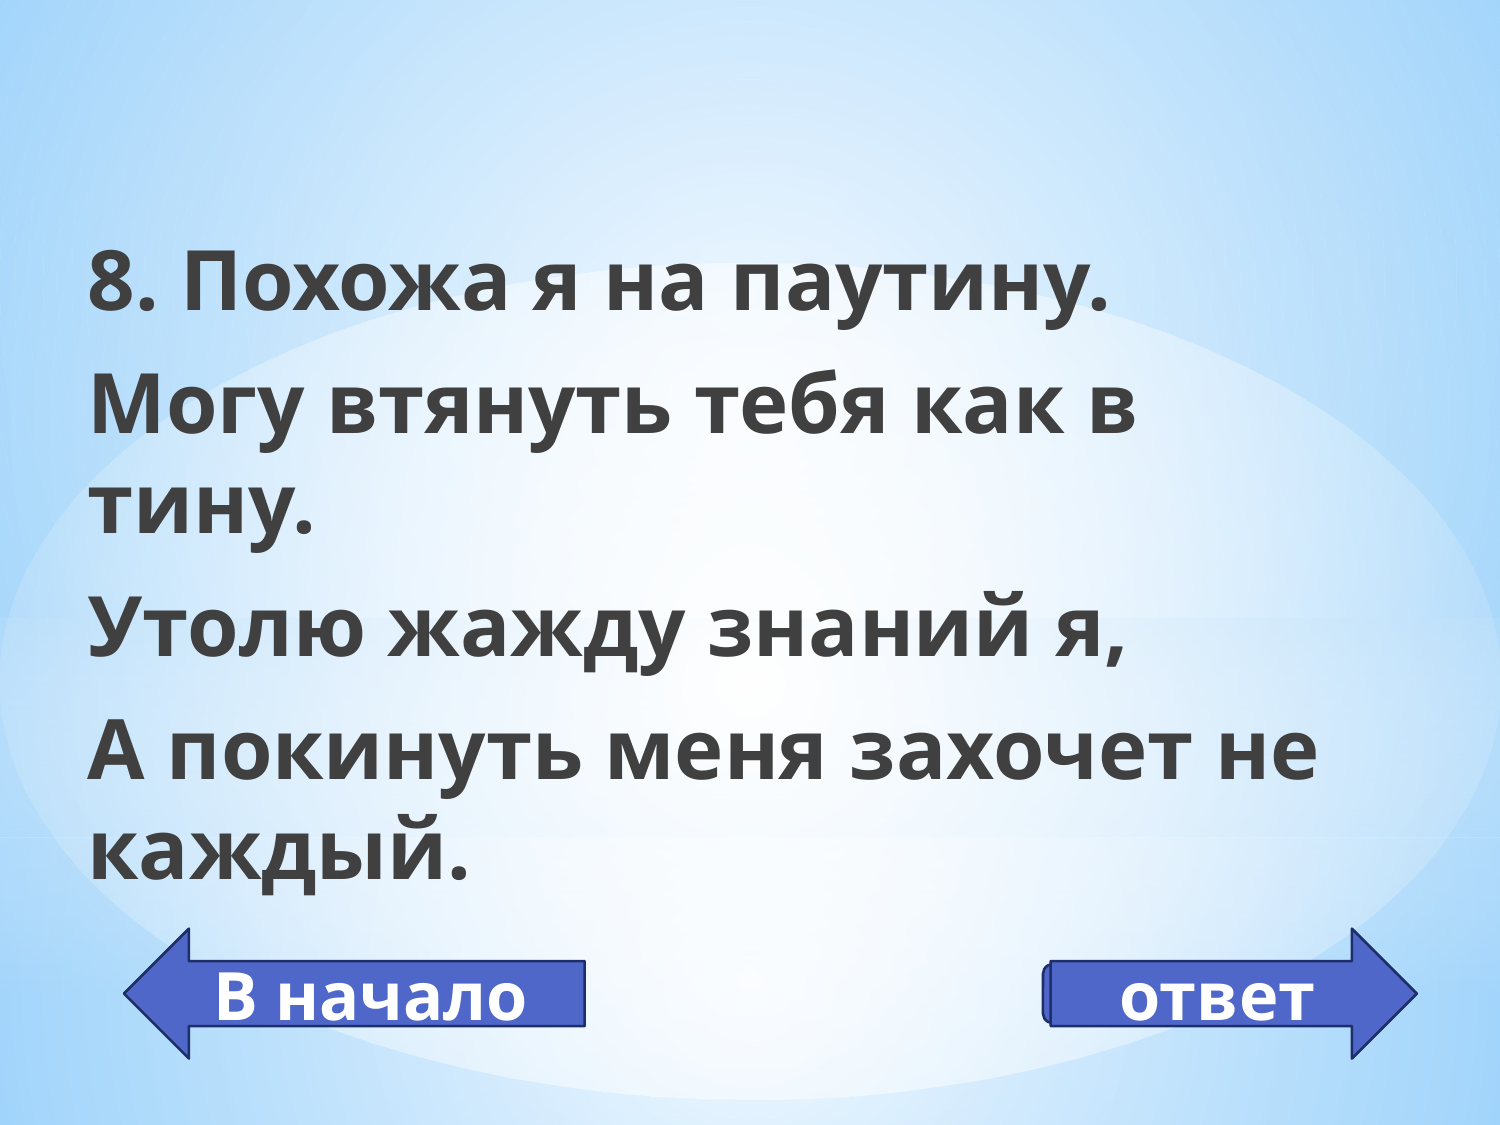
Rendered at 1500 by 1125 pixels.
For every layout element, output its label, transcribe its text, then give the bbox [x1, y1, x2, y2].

text_box интернет [1041, 963, 1049, 1024]
text_box В начало [123, 927, 586, 1060]
list 8. Похожа я на паутину. Могу втянуть тебя как в тину. Утолю жажду знаний я, А покинуть меня захочет не каждый. [64, 219, 1376, 935]
text_box [1049, 927, 1421, 1060]
